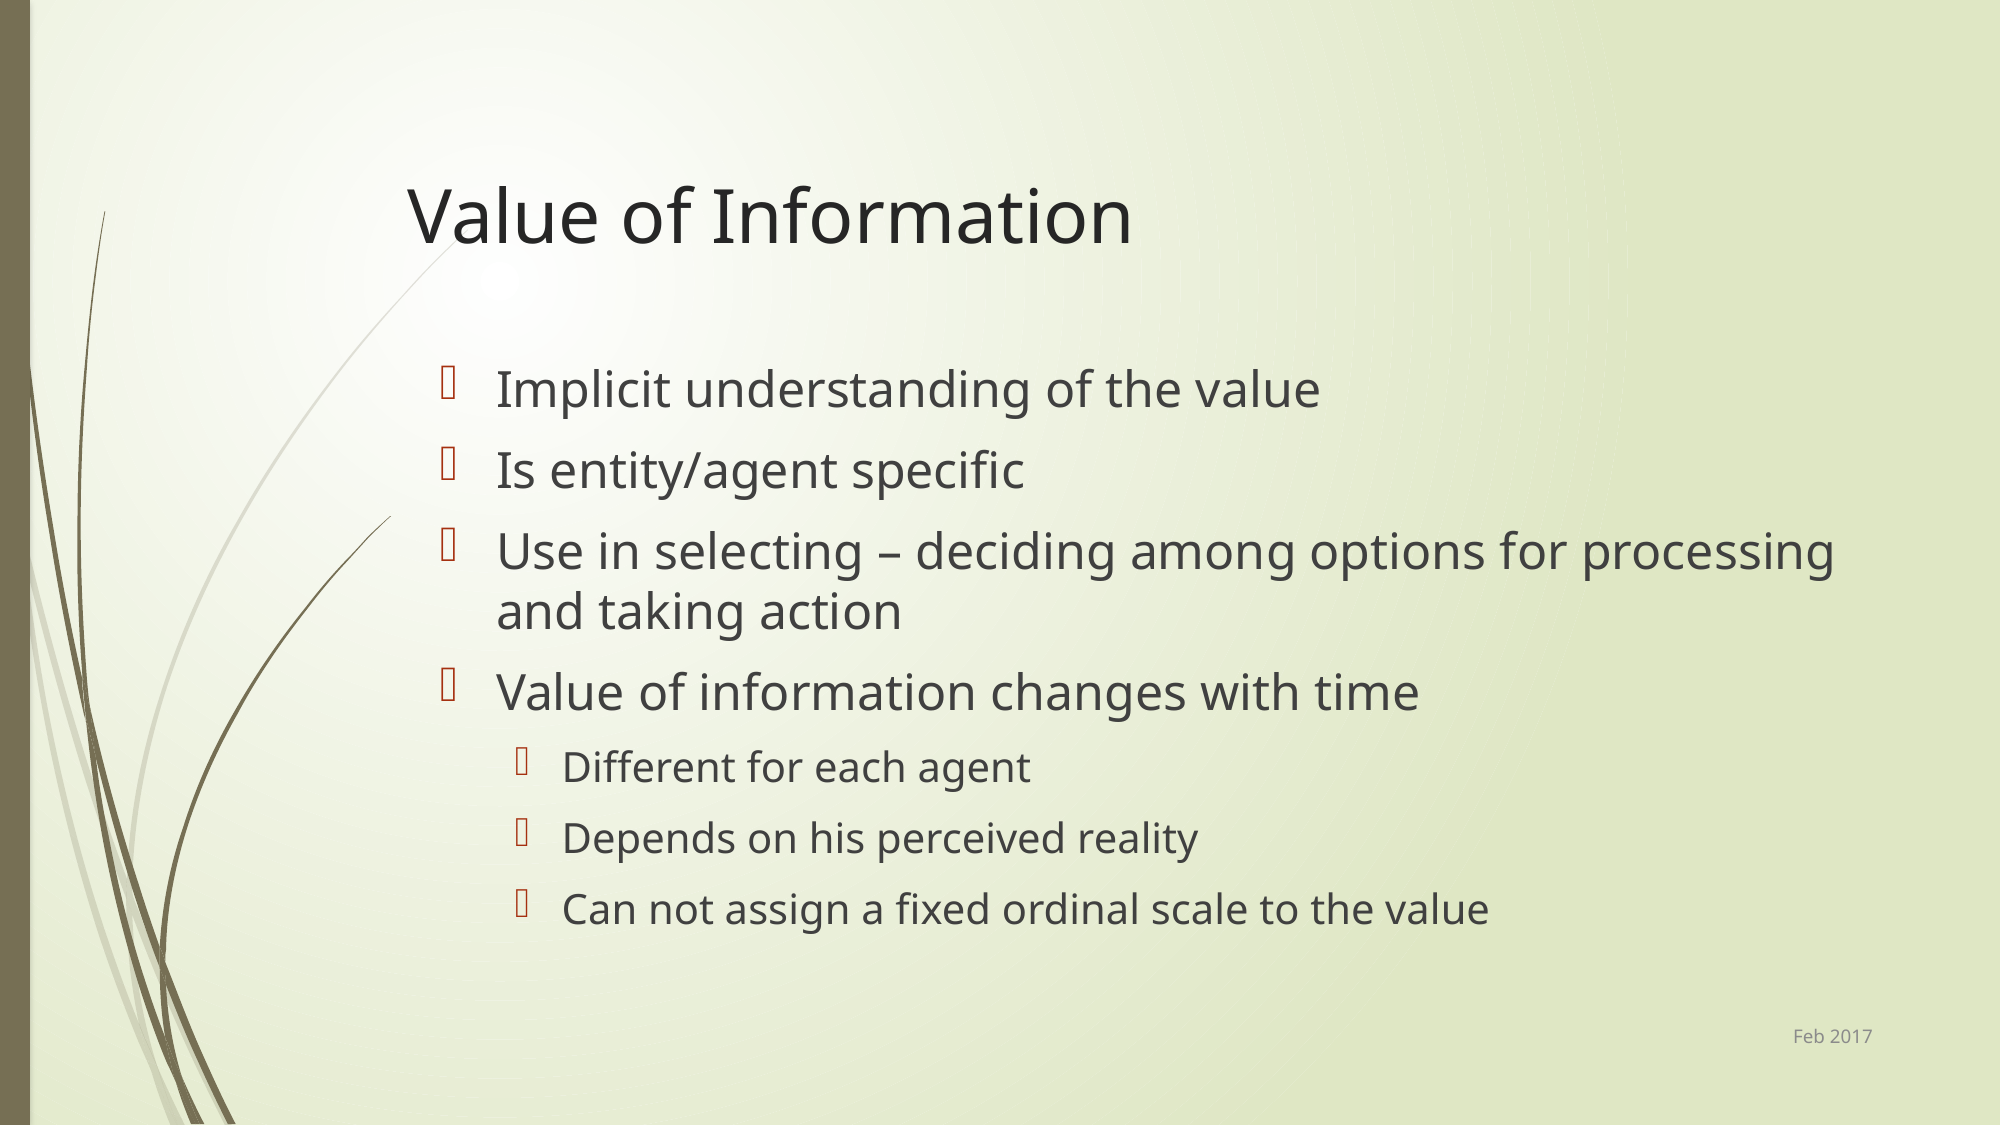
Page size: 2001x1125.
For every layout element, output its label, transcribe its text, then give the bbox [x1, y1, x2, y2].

title Value of Information [392, 141, 1732, 267]
list Implicit understanding of the value Is entity/agent specific Use in selecting – deciding among options for processing and taking action Value of information changes with time Different for each agent Depends on his perceived reality Can not assign a fixed ordinal scale to the value [424, 350, 1888, 988]
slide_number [1699, 1005, 1888, 1067]
